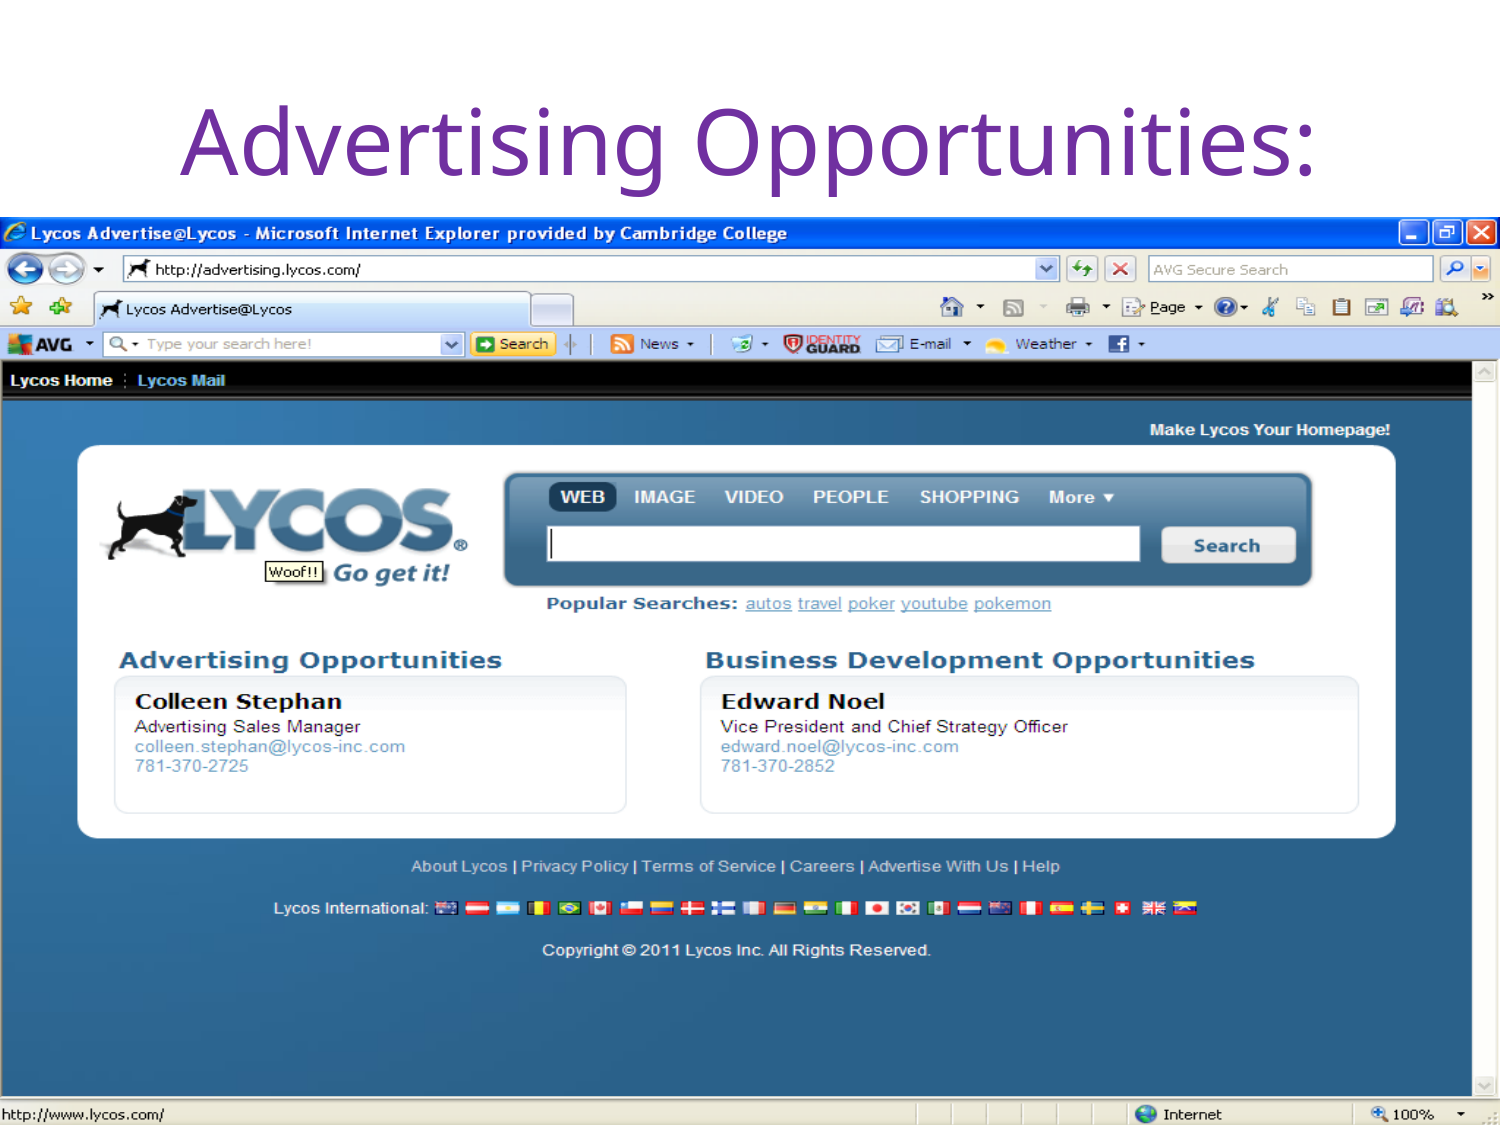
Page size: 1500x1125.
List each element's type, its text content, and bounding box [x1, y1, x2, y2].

title Advertising Opportunities: [75, 45, 1425, 215]
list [0, 216, 1500, 1125]
